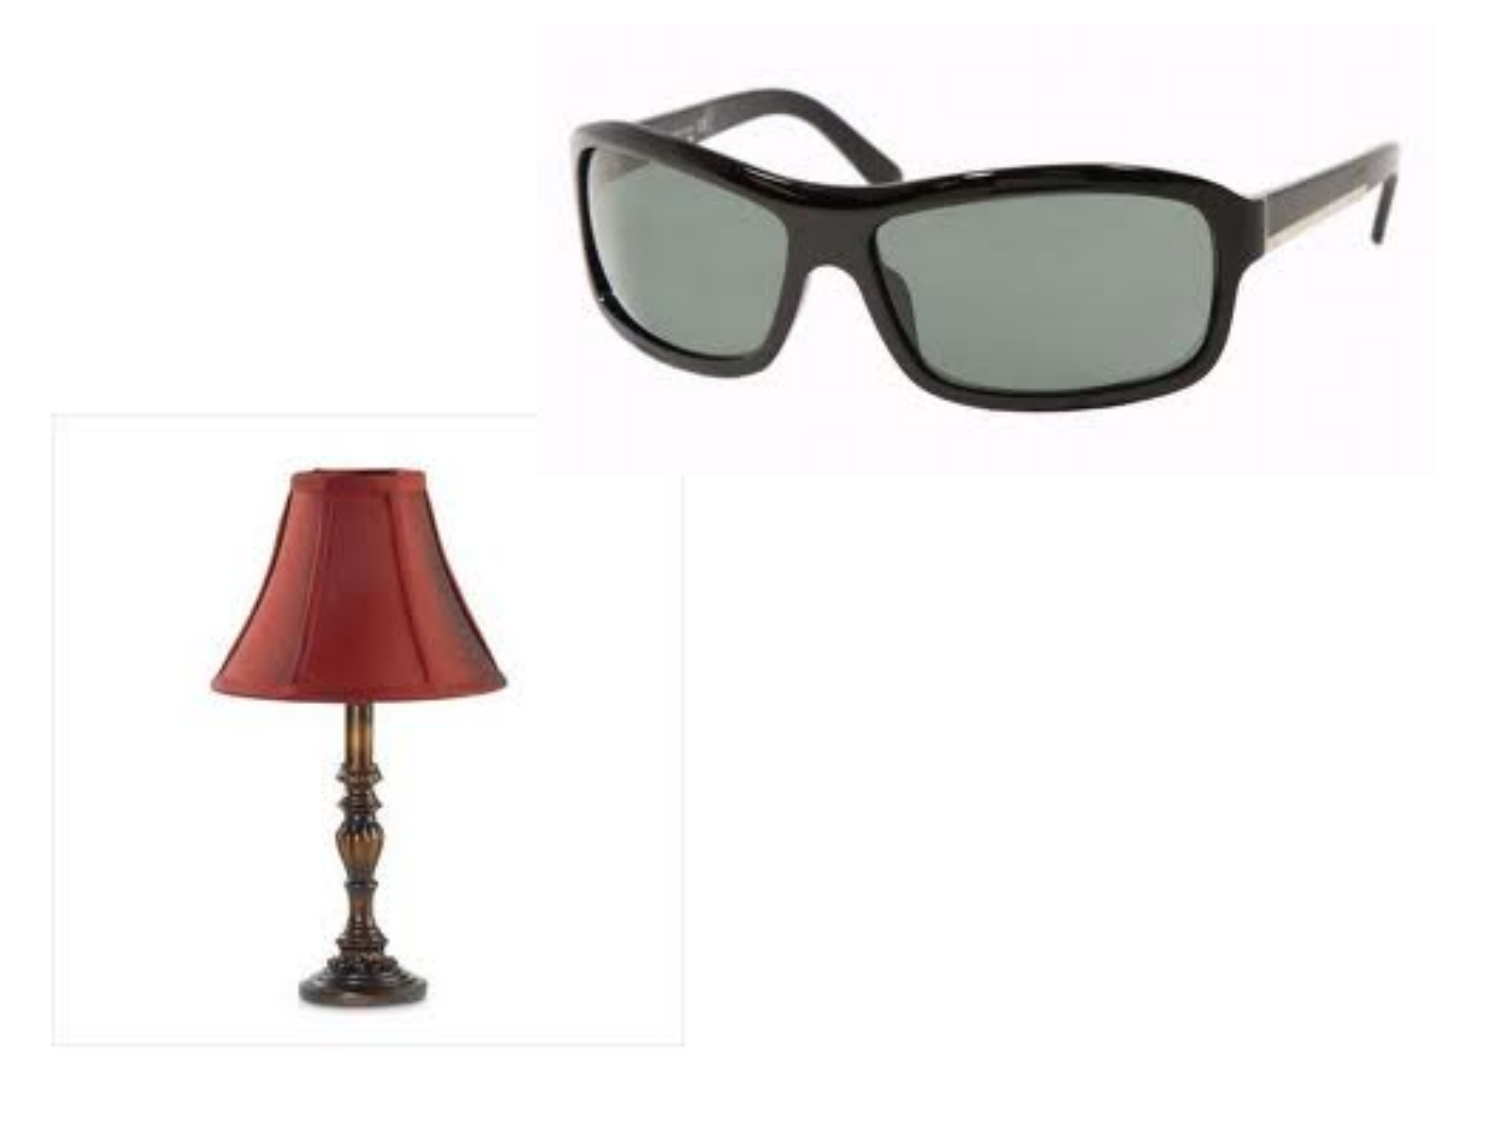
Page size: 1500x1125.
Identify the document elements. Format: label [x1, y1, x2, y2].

picture [49, 24, 1438, 1051]
